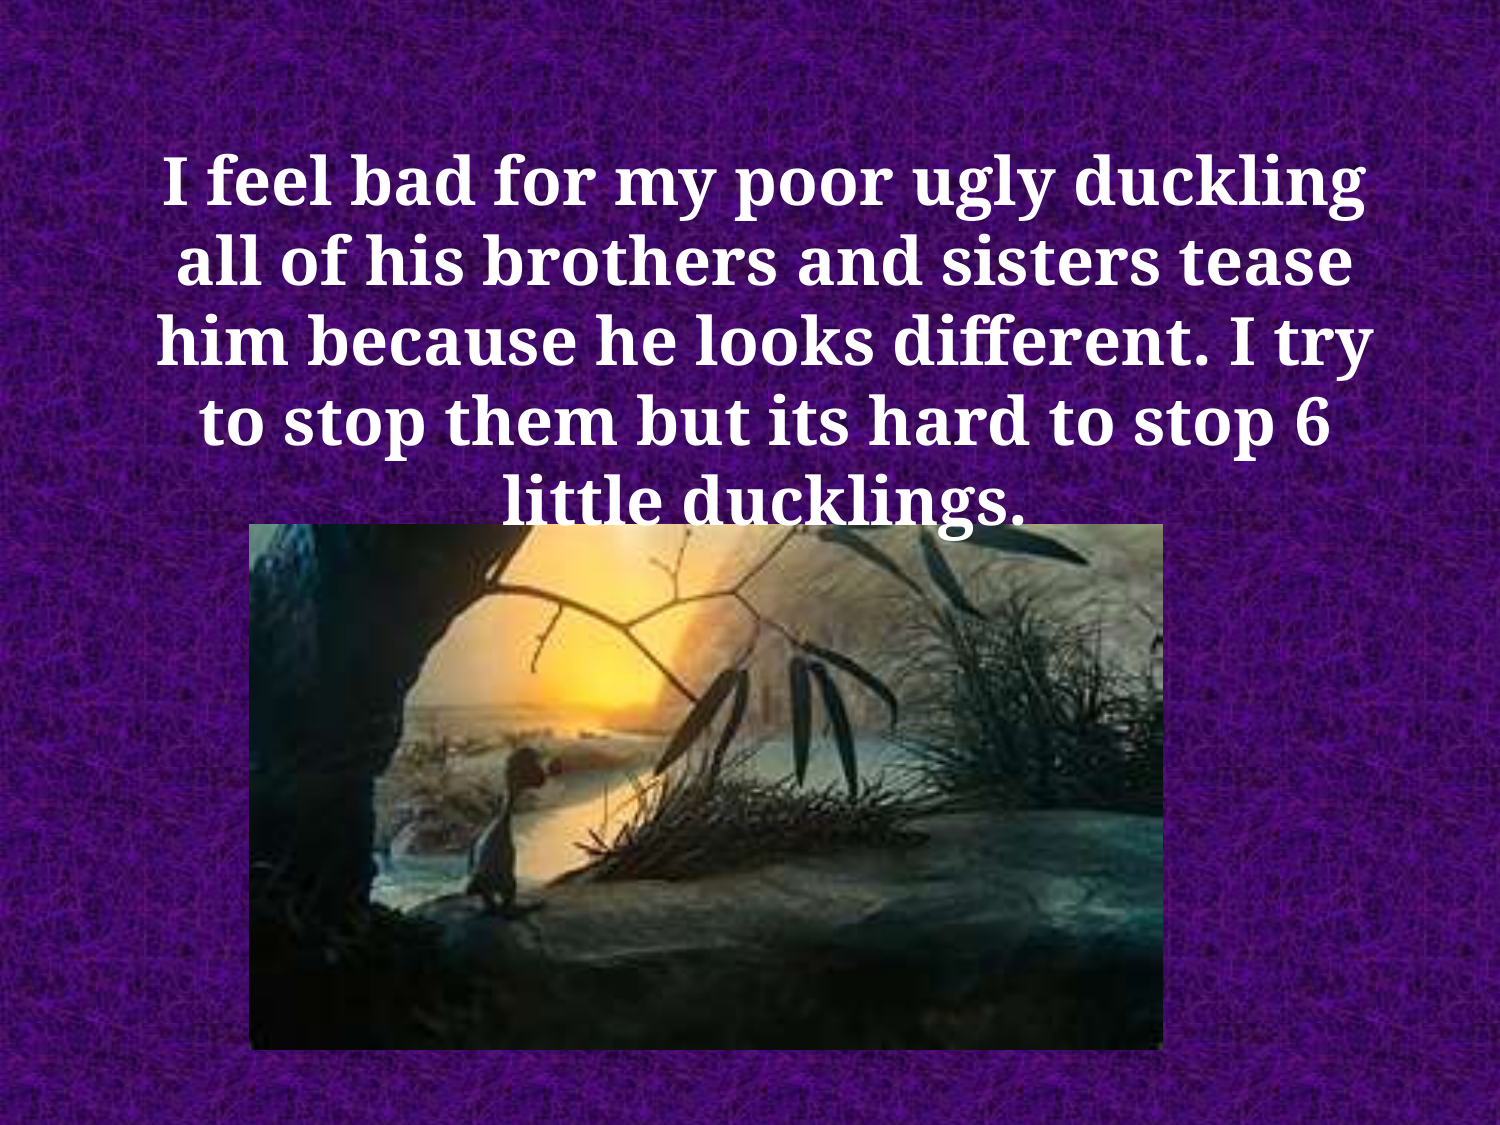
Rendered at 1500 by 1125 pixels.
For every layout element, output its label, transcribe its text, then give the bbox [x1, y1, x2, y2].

list I feel bad for my poor ugly duckling all of his brothers and sisters tease him because he looks different. I try to stop them but its hard to stop 6 little ducklings. [62, 37, 1413, 1063]
picture [0, 0, 1500, 1125]
